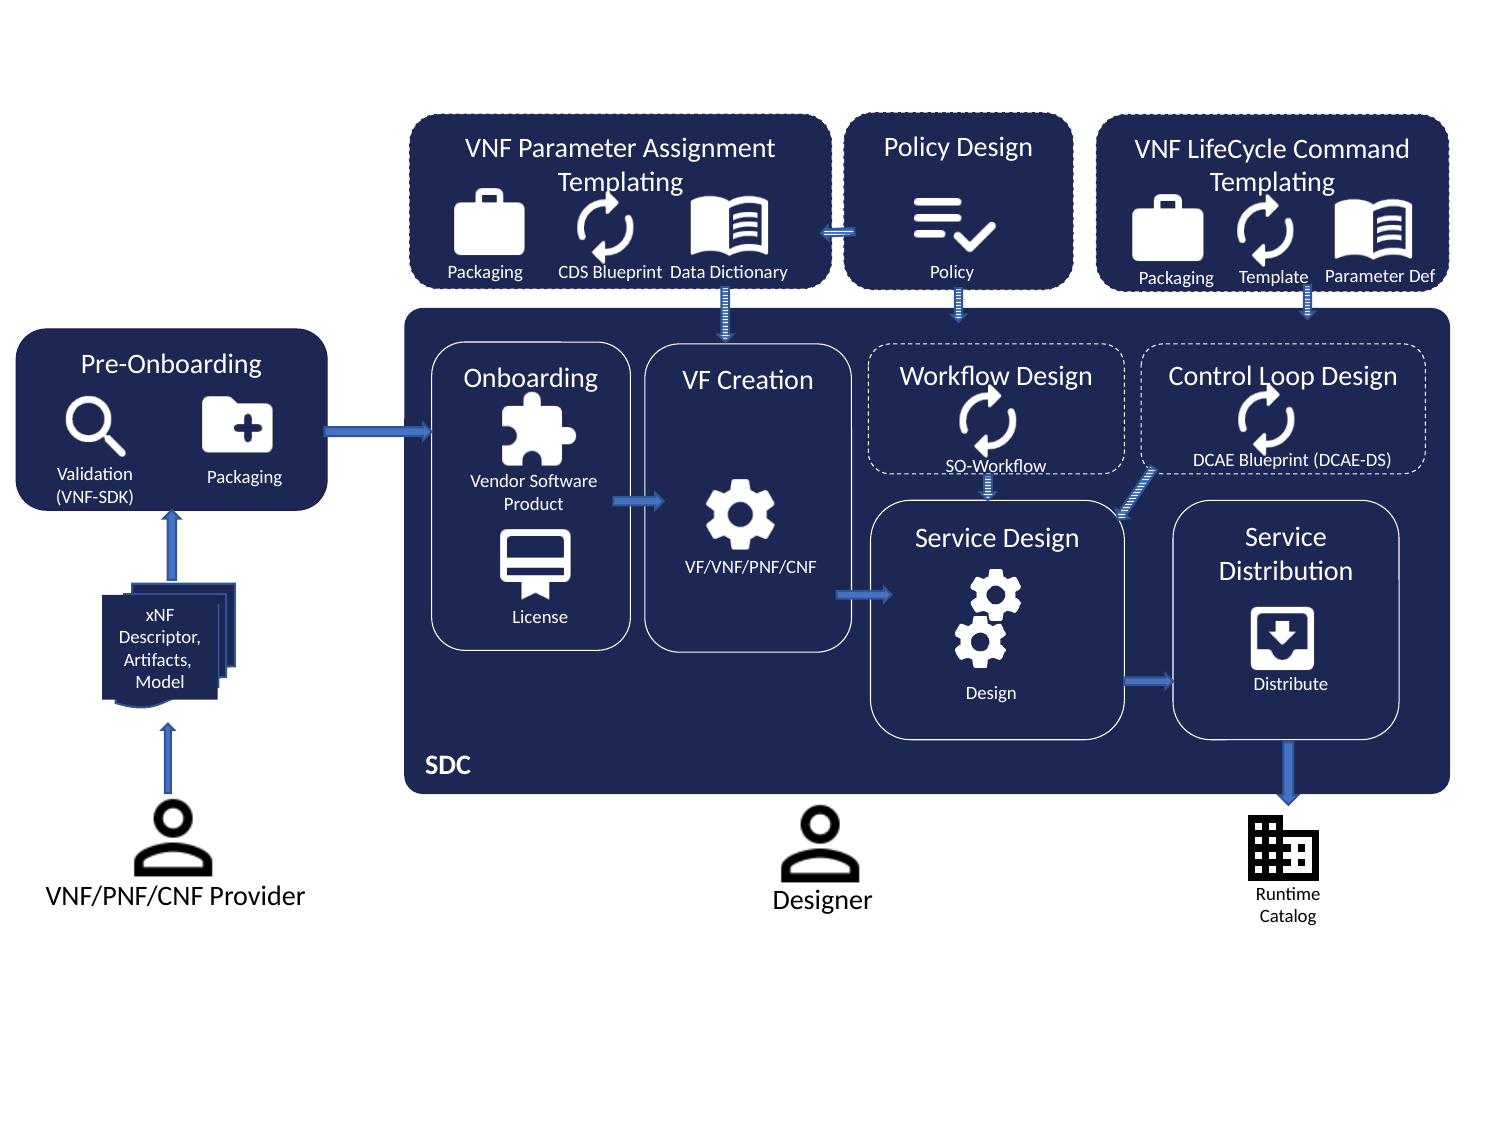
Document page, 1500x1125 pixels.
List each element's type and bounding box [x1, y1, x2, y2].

text_box [16, 112, 1454, 935]
